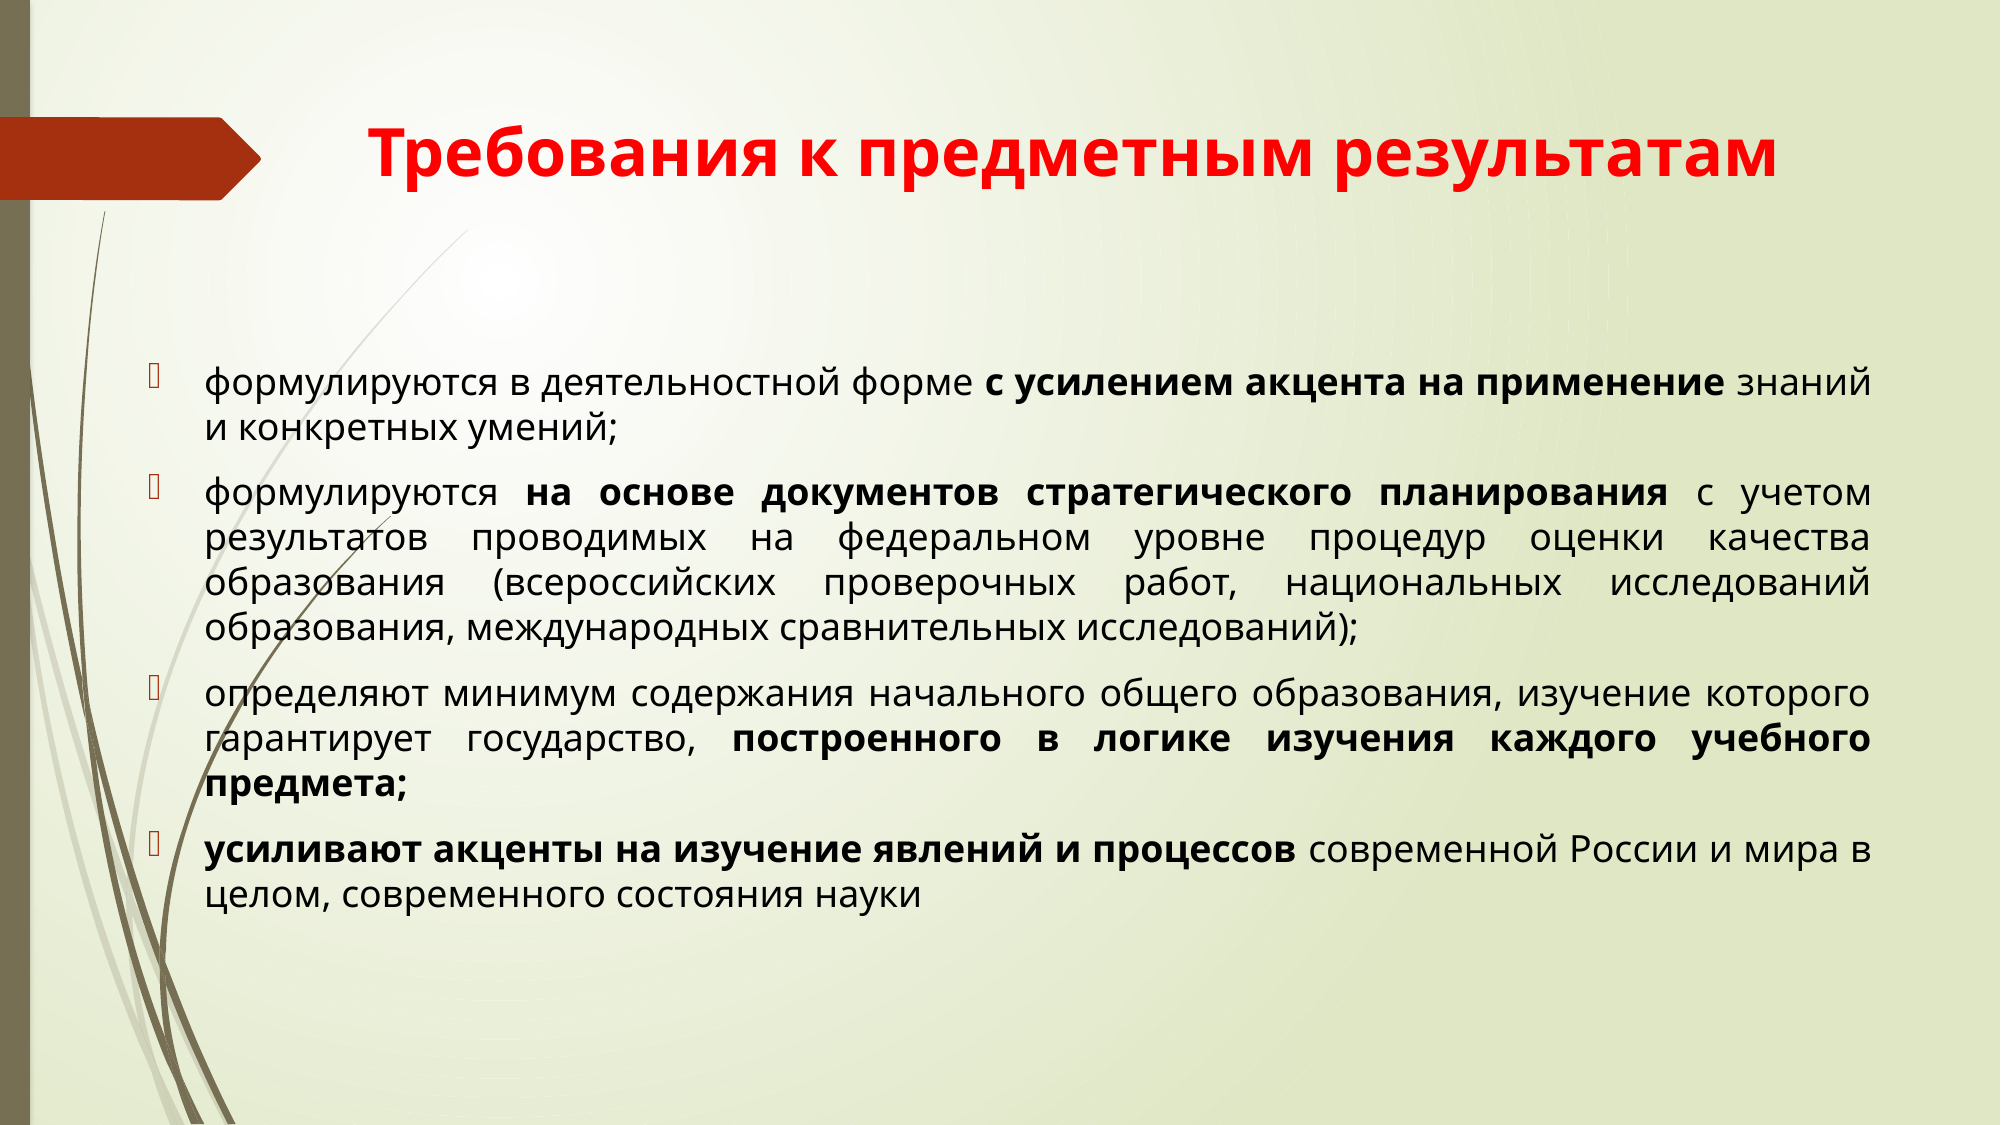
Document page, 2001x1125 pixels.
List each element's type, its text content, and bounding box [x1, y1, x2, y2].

title Требования к предметным результатам [260, 102, 1888, 231]
list формулируются в деятельностной форме с усилением акцента на применение знаний и конкретных умений; формулируются на основе документов стратегического планирования с учетом результатов проводимых на федеральном уровне процедур оценки качества образования (всероссийских проверочных работ, национальных исследований образования, международных сравнительных исследований); определяют минимум содержания начального общего образования, изучение которого гарантирует государство, построенного в логике изучения каждого учебного предмета; усиливают акценты на изучение явлений и процессов современной России и мира в целом, современного состояния науки [132, 350, 1888, 970]
